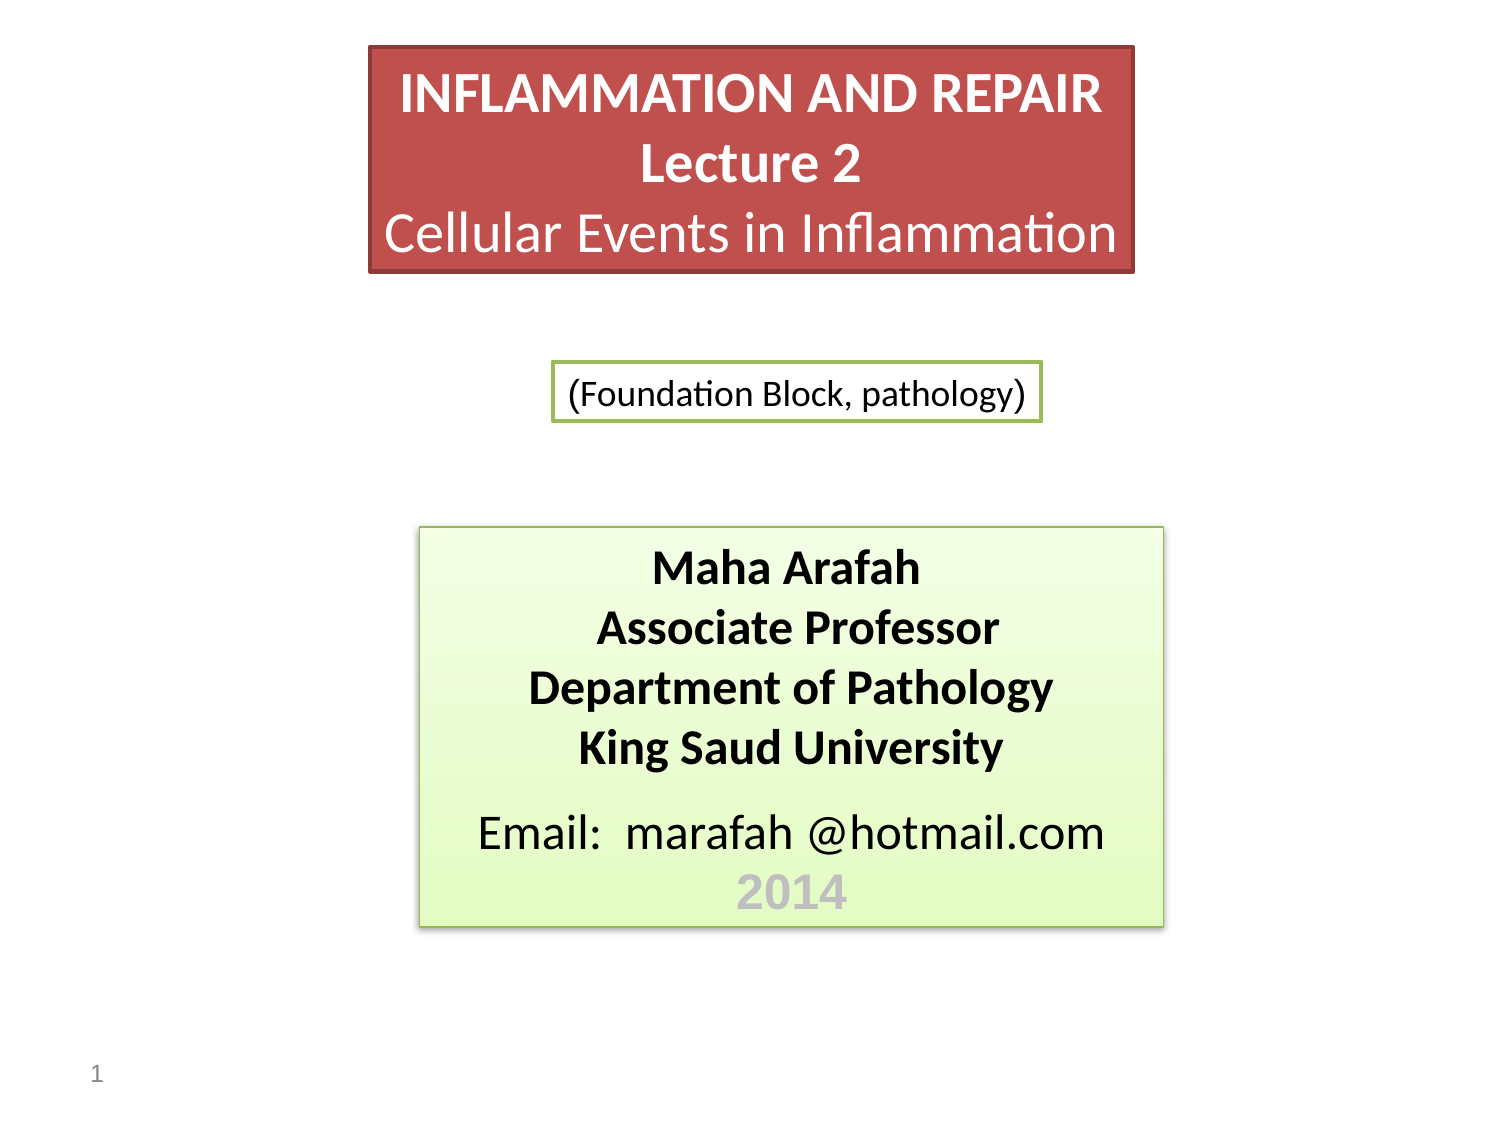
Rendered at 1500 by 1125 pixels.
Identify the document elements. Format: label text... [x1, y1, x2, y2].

text_box Maha Arafah Associate Professor Department of Pathology King Saud University Email: marafah @hotmail.com 2014 [419, 526, 1164, 928]
slide_number 1 [75, 1042, 425, 1103]
text_box (Foundation Block, pathology) [551, 360, 1043, 423]
subtitle Dr. Maha Arafah [222, 656, 1273, 944]
text_box INFLAMMATION AND REPAIR Lecture 2 Cellular Events in Inflammation [368, 45, 1135, 274]
